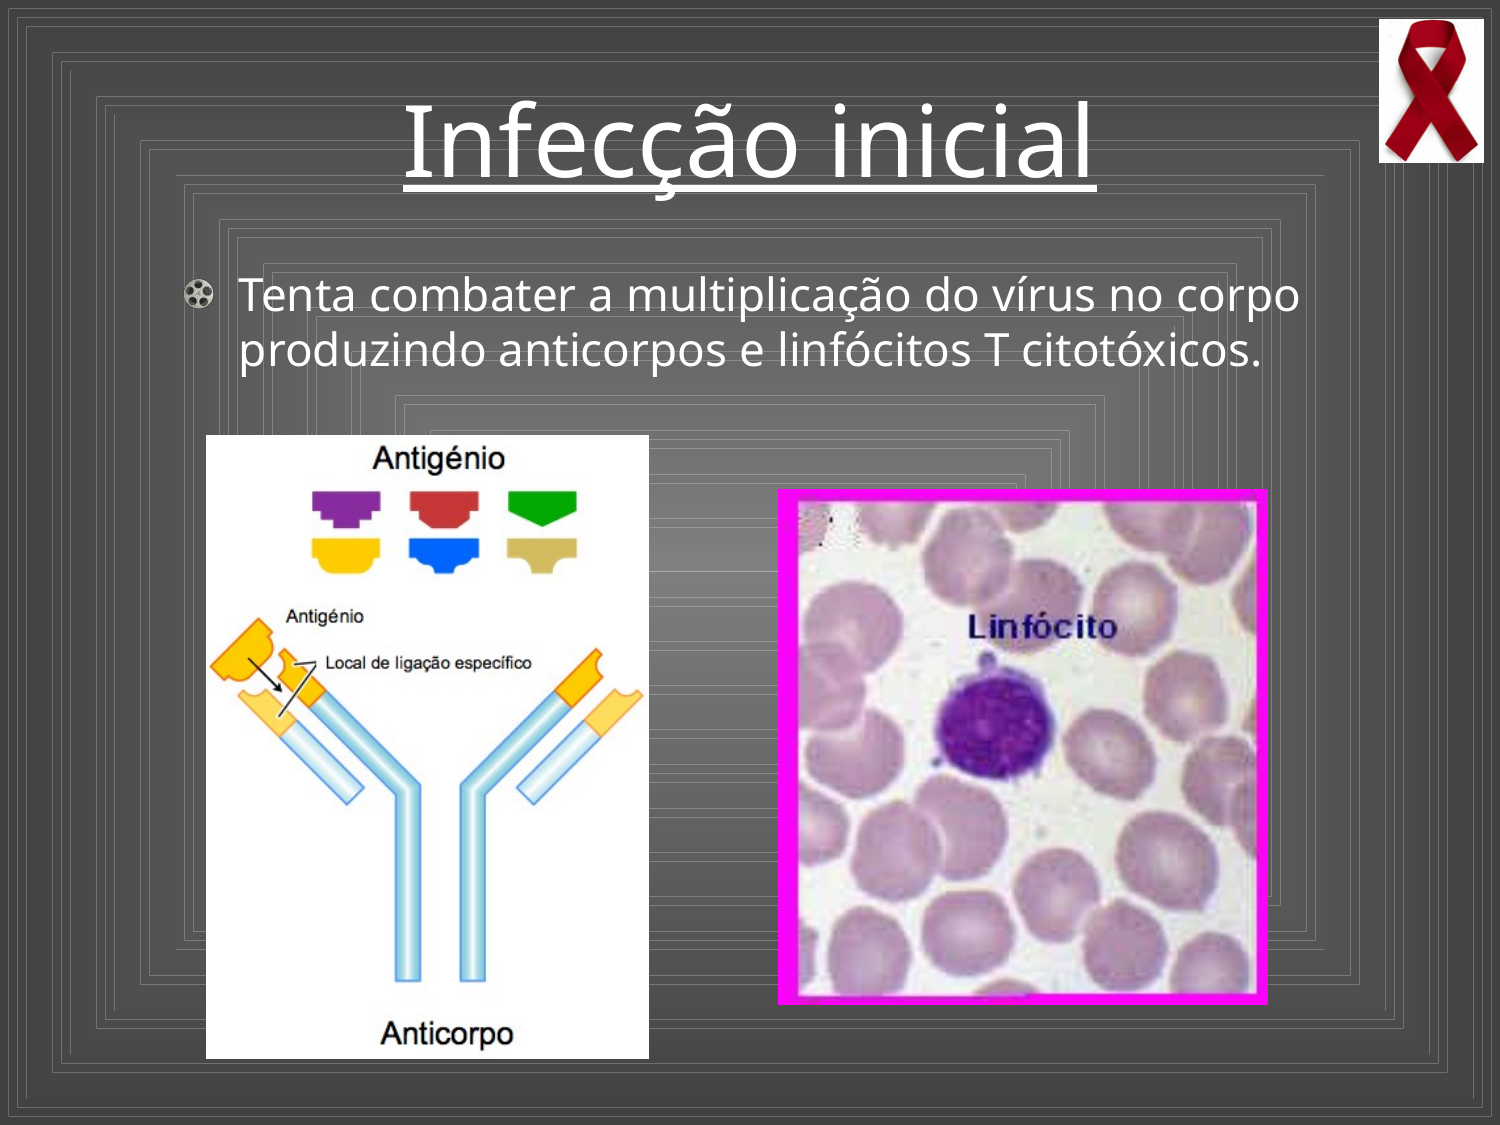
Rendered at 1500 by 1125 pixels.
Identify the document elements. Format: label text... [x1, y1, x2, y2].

picture [778, 489, 1268, 1005]
list Tenta combater a multiplicação do vírus no corpo produzindo anticorpos e linfócitos T citotóxicos. [167, 258, 1443, 957]
picture [182, 277, 215, 310]
title Infecção inicial [112, 19, 1388, 255]
picture [1379, 19, 1484, 163]
picture [206, 435, 649, 1059]
